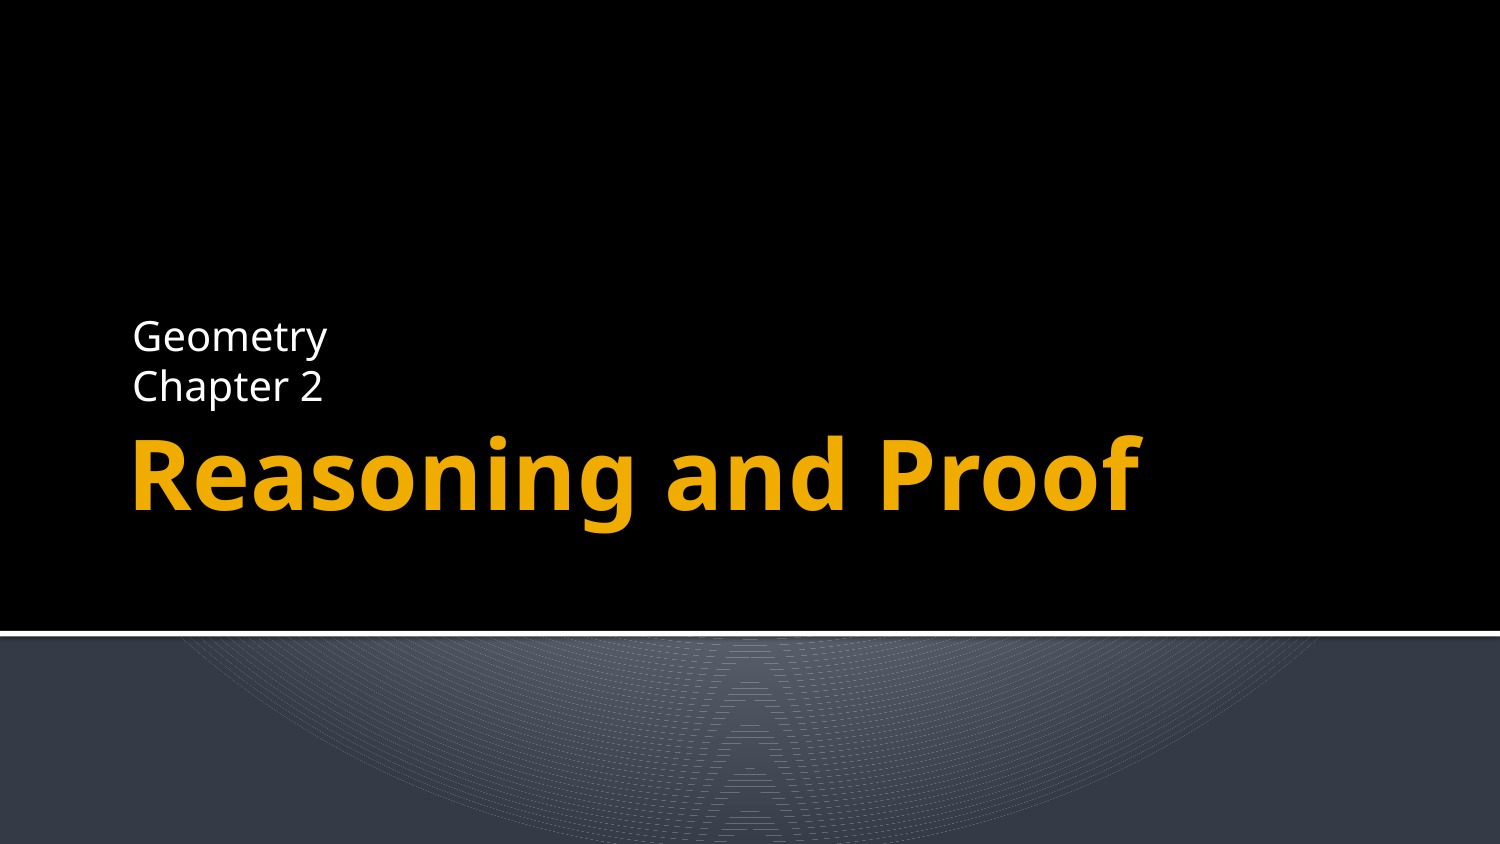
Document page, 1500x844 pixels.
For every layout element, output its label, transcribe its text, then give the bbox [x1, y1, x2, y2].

subtitle Geometry Chapter 2 [112, 225, 1438, 410]
title Reasoning and Proof [112, 412, 1438, 619]
